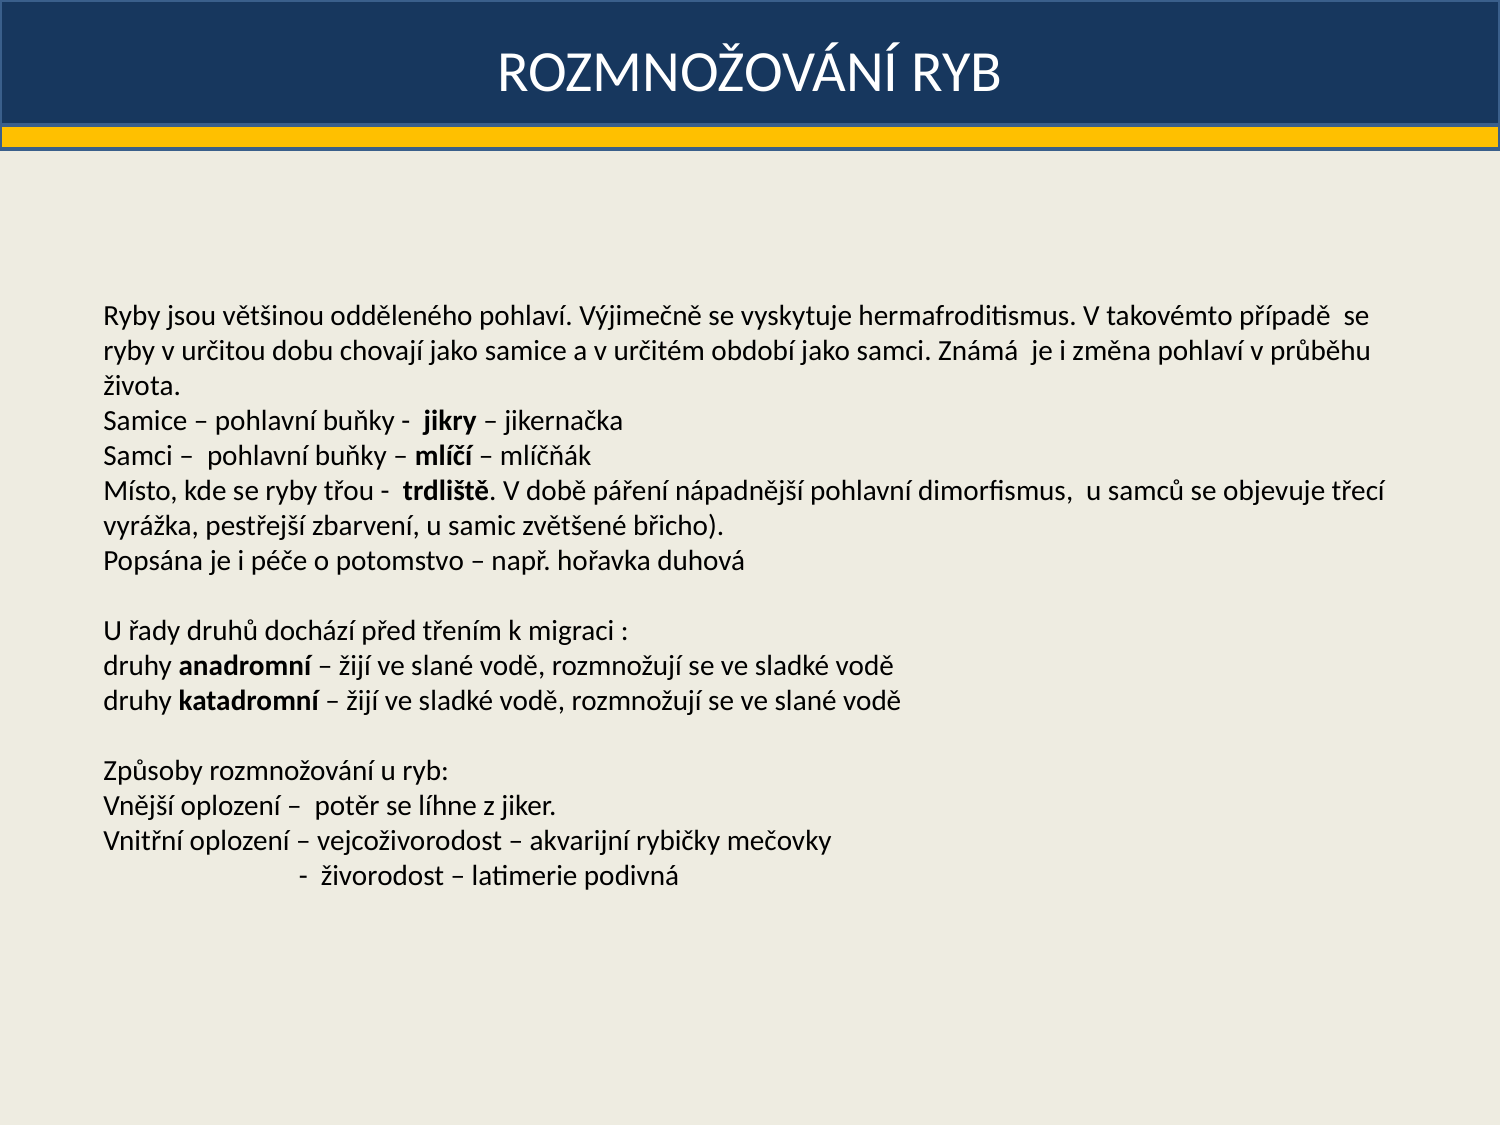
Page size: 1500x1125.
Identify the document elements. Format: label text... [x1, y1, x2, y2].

title ROZMNOŽOVÁNÍ RYB [0, 0, 1500, 123]
text_box [0, 123, 1500, 151]
text_box Ryby jsou většinou odděleného pohlaví. Výjimečně se vyskytuje hermafroditismus. V takovémto případě se ryby v určitou dobu chovají jako samice a v určitém období jako samci. Známá je i změna pohlaví v průběhu života. Samice – pohlavní buňky - jikry – jikernačka Samci – pohlavní buňky – mlíčí – mlíčňák Místo, kde se ryby třou - trdliště. V době páření nápadnější pohlavní dimorfismus, u samců se objevuje třecí vyrážka, pestřejší zbarvení, u samic zvětšené břicho). Popsána je i péče o potomstvo – např. hořavka duhová U řady druhů dochází před třením k migraci : druhy anadromní – žijí ve slané vodě, rozmnožují se ve sladké vodě druhy katadromní – žijí ve sladké vodě, rozmnožují se ve slané vodě Způsoby rozmnožování u ryb: Vnější oplození – potěr se líhne z jiker. Vnitřní oplození – vejcoživorodost – akvarijní rybičky mečovky - živorodost – latimerie podivná [88, 289, 1424, 934]
